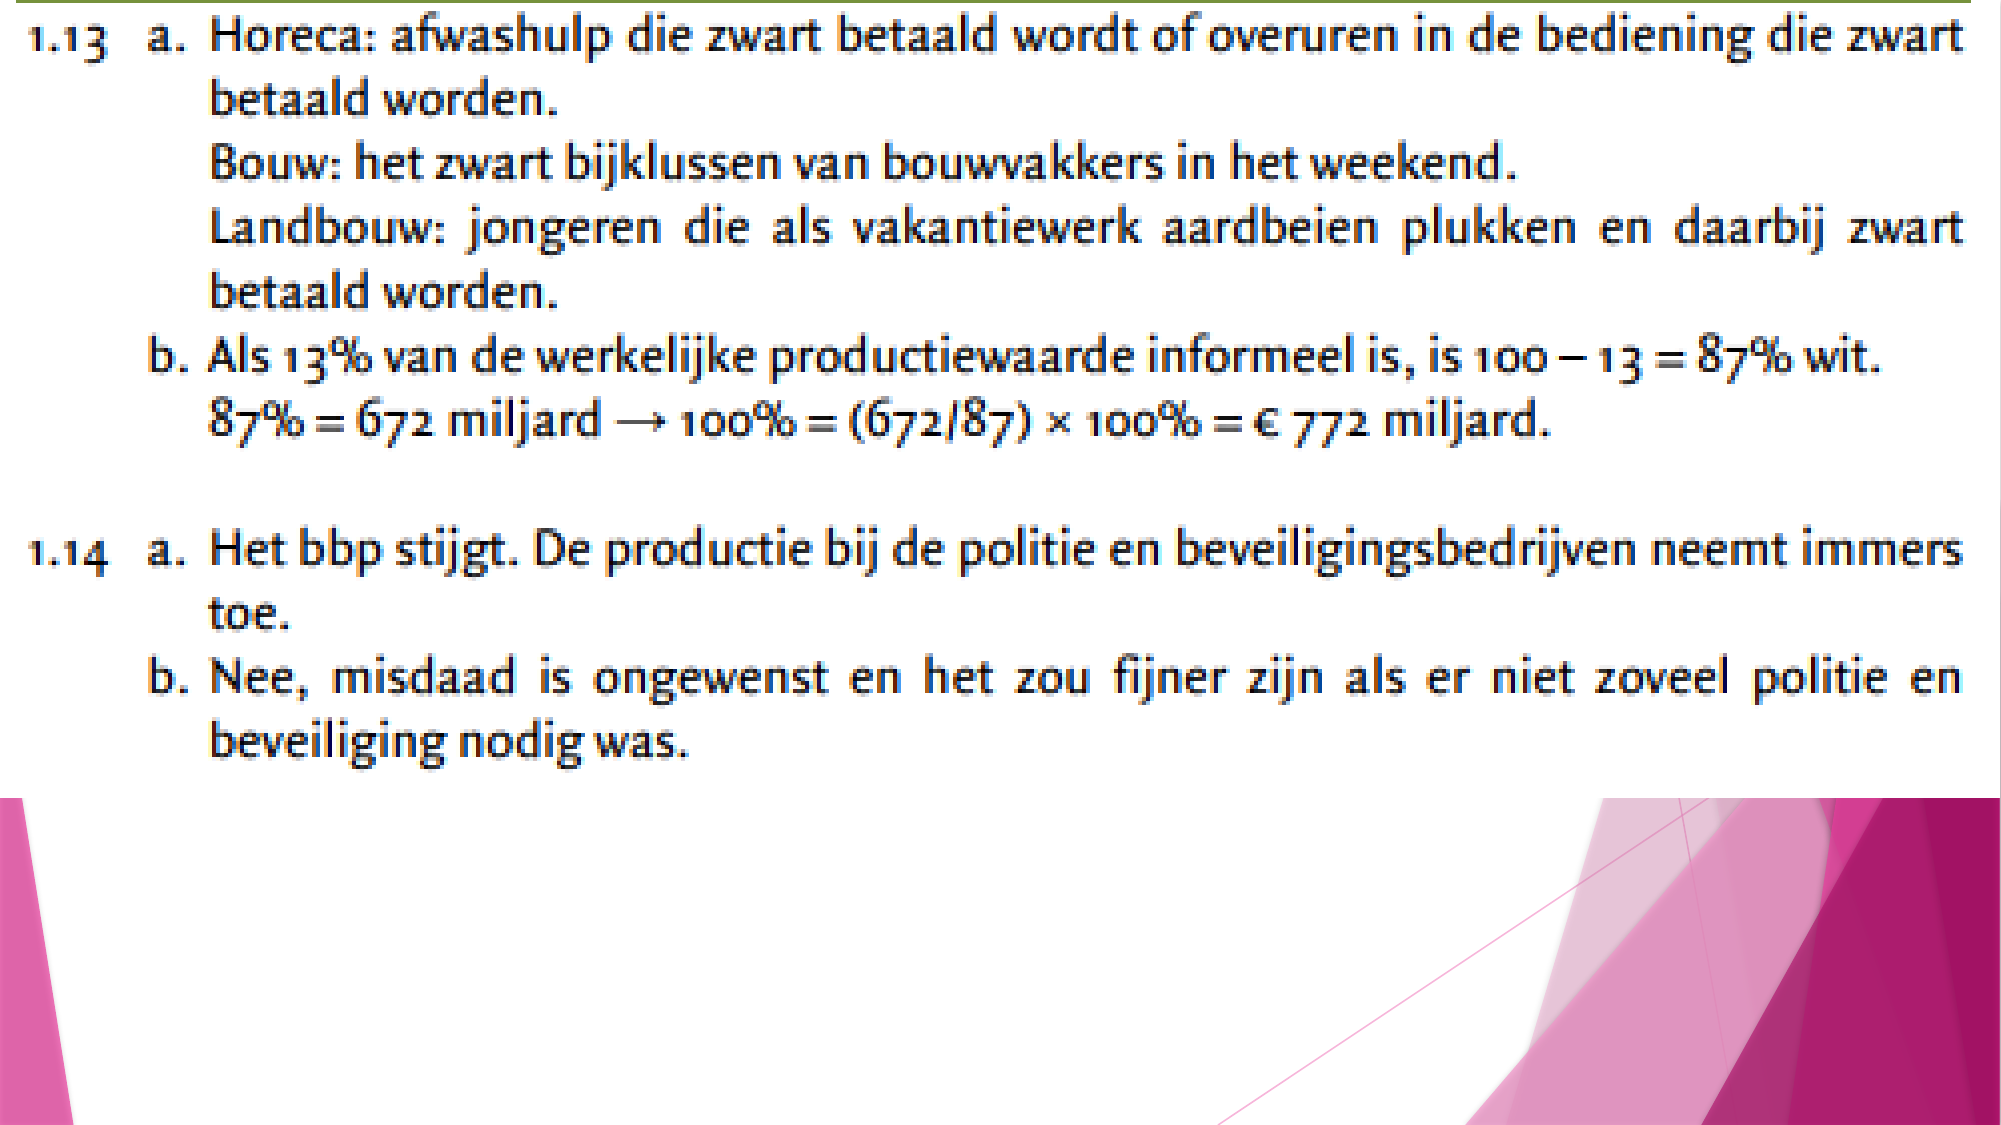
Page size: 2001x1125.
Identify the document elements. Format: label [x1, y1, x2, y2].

picture [0, 0, 2000, 799]
